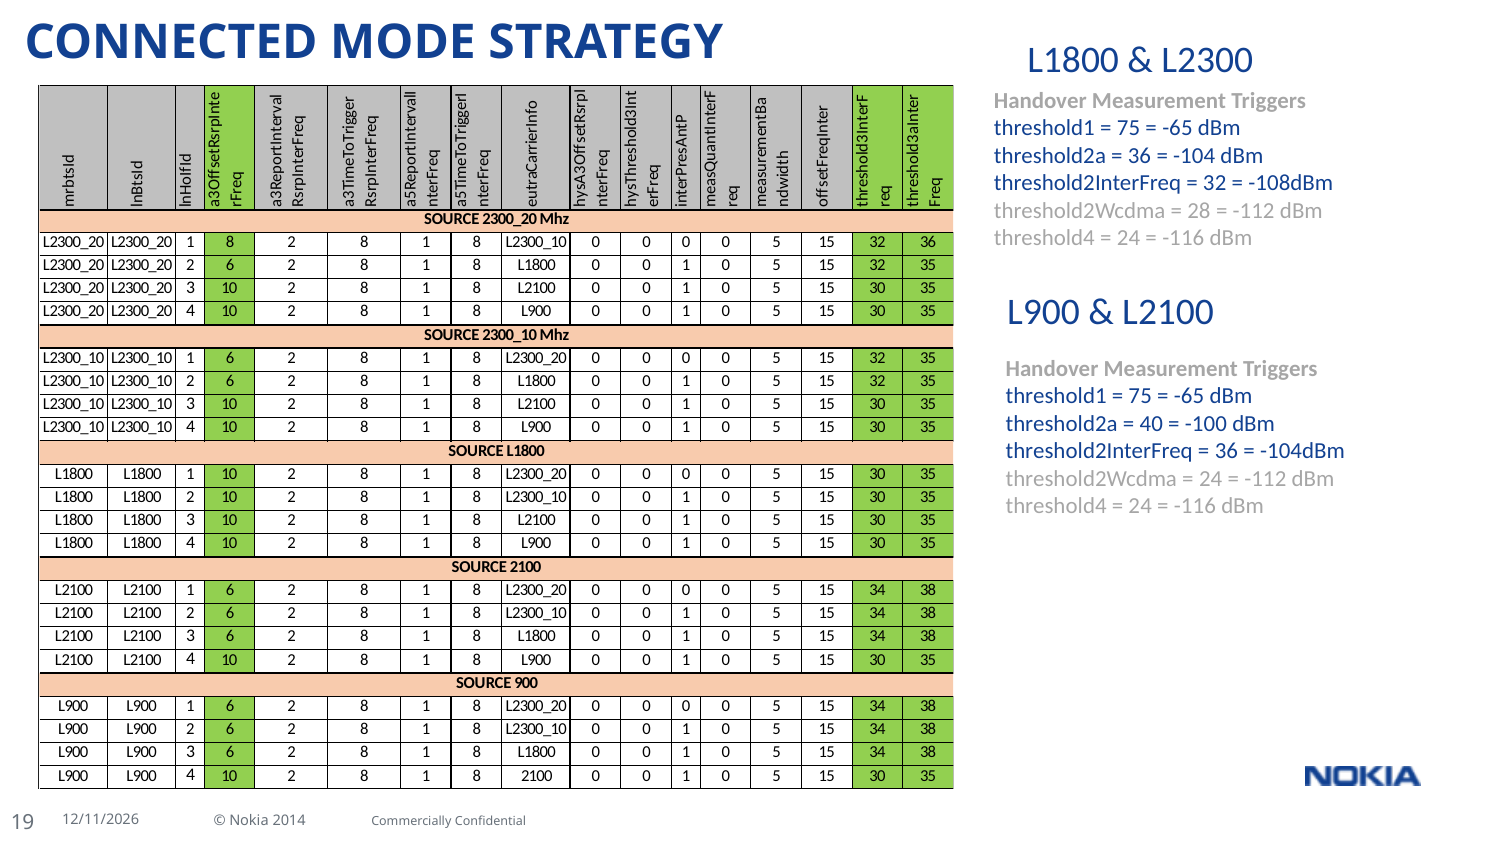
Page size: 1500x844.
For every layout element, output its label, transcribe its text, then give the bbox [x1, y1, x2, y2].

picture [38, 84, 955, 790]
text_box L900 & L2100 [992, 280, 1230, 340]
picture [1305, 766, 1421, 786]
text_box Handover Measurement Triggers threshold1 = 75 = -65 dBm threshold2a = 36 = -104 dBm threshold2InterFreq = 32 = -108dBm threshold2Wcdma = 28 = -112 dBm threshold4 = 24 = -116 dBm [979, 78, 1432, 286]
title CONNECTED MODE STRATEGY [24, 10, 1375, 85]
text_box L1800 & L2300 [1012, 27, 1269, 87]
text_box Handover Measurement Triggers threshold1 = 75 = -65 dBm threshold2a = 40 = -100 dBm threshold2InterFreq = 36 = -104dBm threshold2Wcdma = 24 = -112 dBm threshold4 = 24 = -116 dBm [990, 346, 1443, 554]
